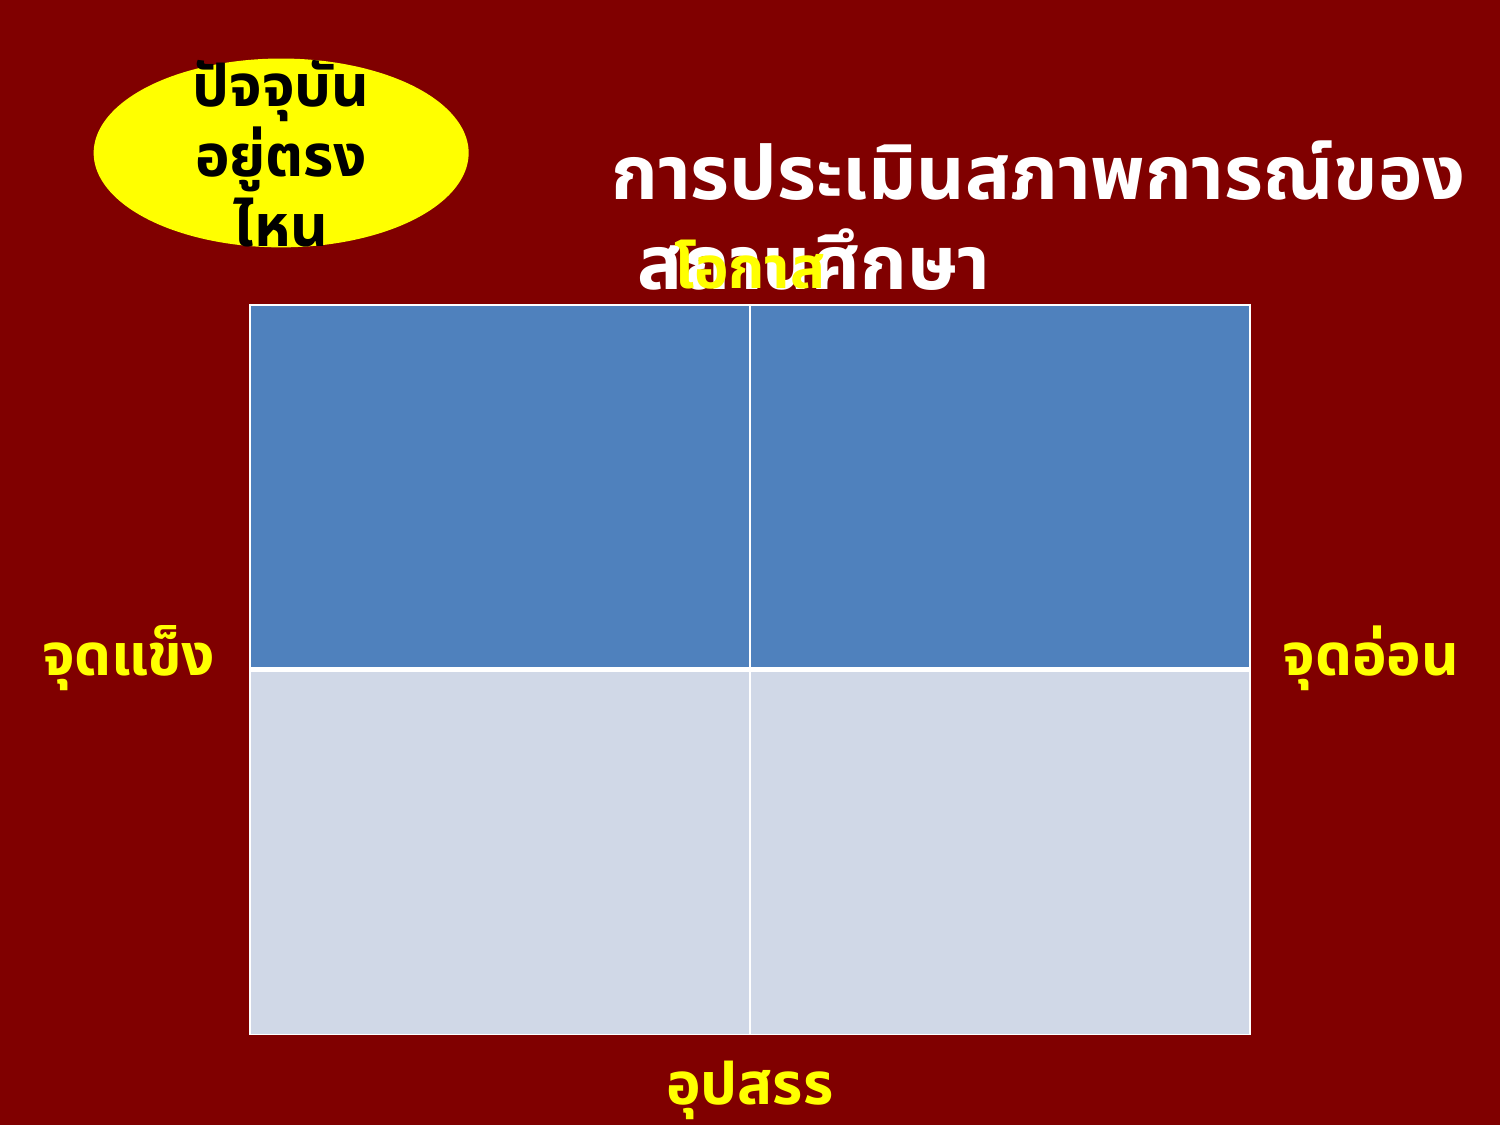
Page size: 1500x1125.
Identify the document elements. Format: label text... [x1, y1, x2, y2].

text_box การประเมินสภาพการณ์ของสถานศึกษา [128, 117, 1500, 312]
table_cell [751, 672, 1249, 1034]
table_cell [251, 672, 749, 1034]
table_header [251, 306, 749, 667]
text_box จุดแข็ง [23, 609, 235, 695]
table_header [751, 306, 1249, 667]
text_box โอกาส [644, 222, 856, 308]
text_box อุปสรรค [644, 1039, 856, 1125]
text_box จุดอ่อน [1265, 609, 1477, 695]
text_box ปัจจุบันอยู่ตรงไหน [91, 56, 471, 250]
